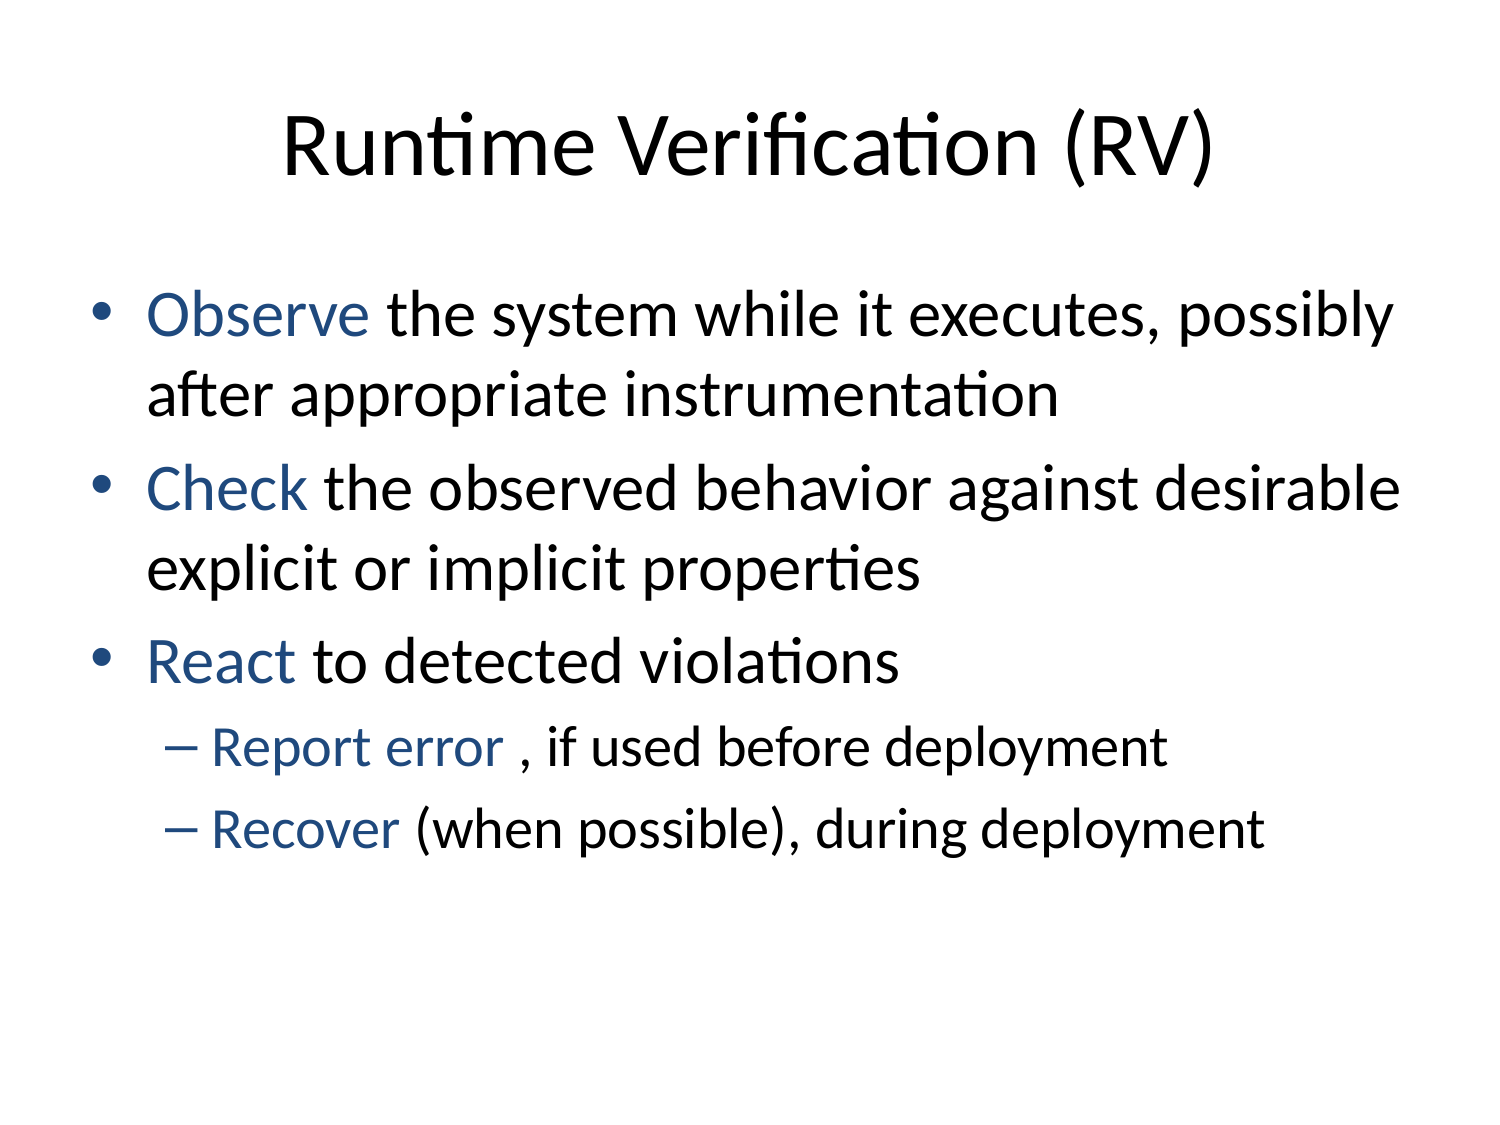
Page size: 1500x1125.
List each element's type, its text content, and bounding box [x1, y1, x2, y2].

title Runtime Verification (RV) [75, 45, 1425, 233]
list Observe the system while it executes, possibly after appropriate instrumentation Check the observed behavior against desirable explicit or implicit properties React to detected violations Report error , if used before deployment Recover (when possible), during deployment [75, 262, 1425, 1005]
